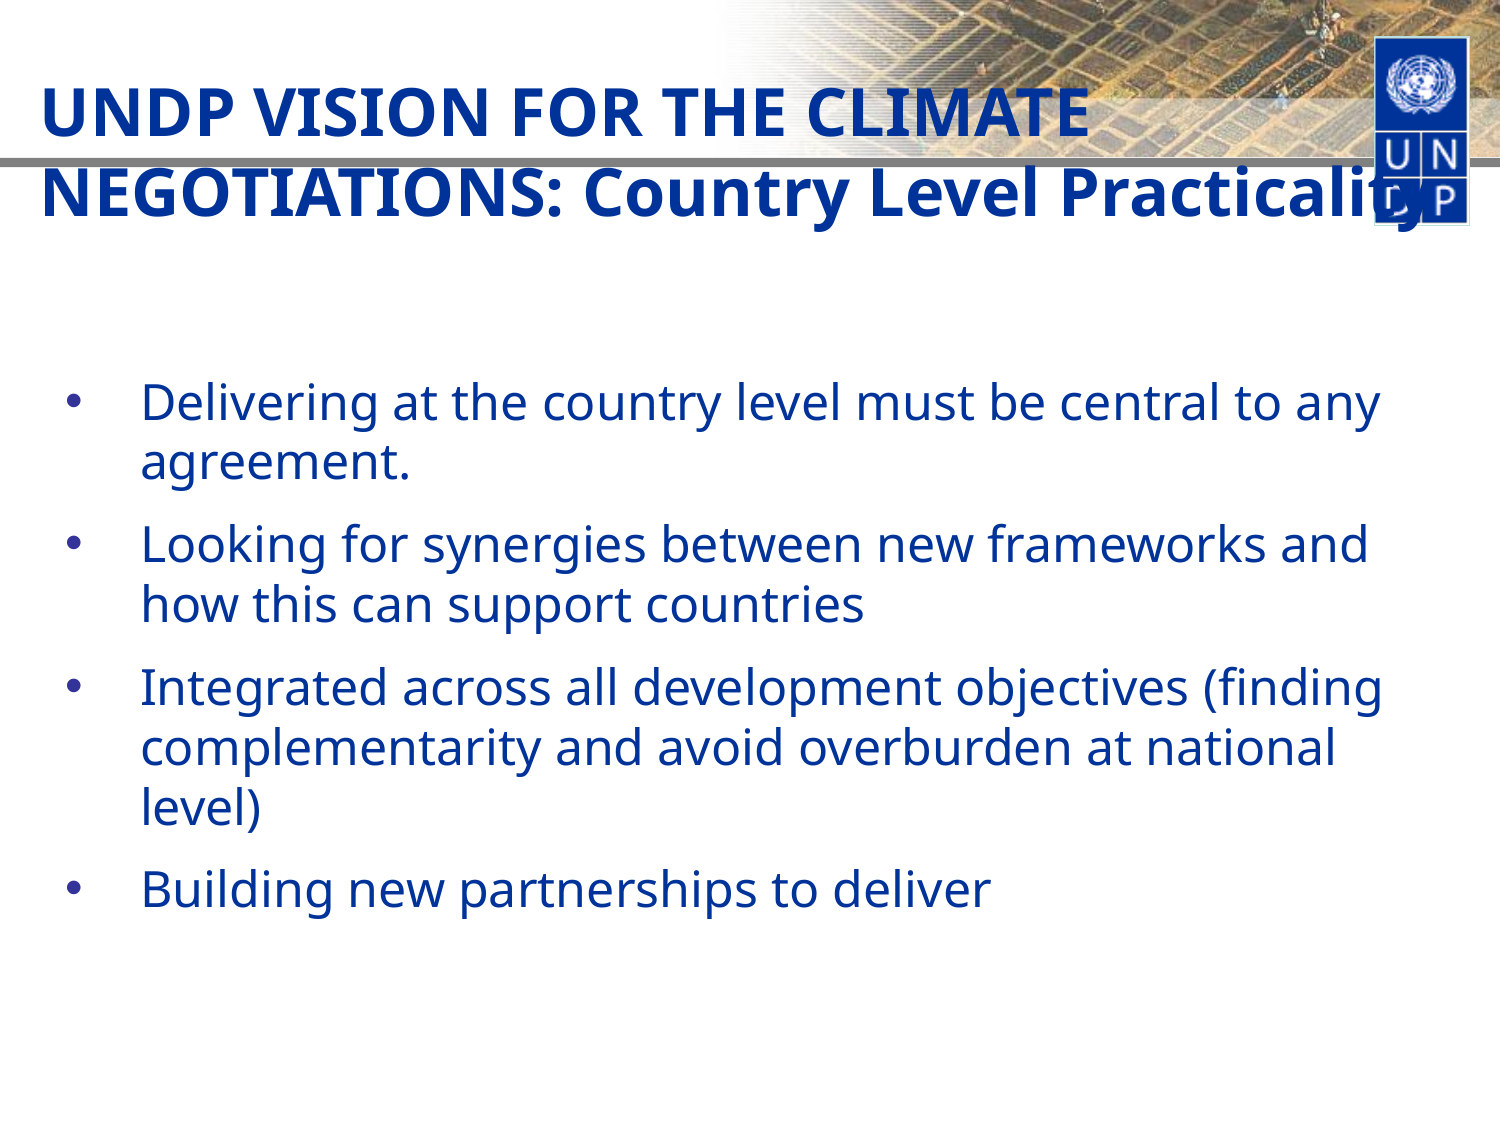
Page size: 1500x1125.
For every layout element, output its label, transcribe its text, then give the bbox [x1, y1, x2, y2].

picture [703, 0, 1500, 157]
list Delivering at the country level must be central to any agreement. Looking for synergies between new frameworks and how this can support countries Integrated across all development objectives (finding complementarity and avoid overburden at national level) Building new partnerships to deliver [50, 362, 1463, 1075]
list UNDP VISION FOR THE CLIMATE NEGOTIATIONS: Country Level Practicality [24, 62, 1463, 175]
picture [1375, 38, 1469, 225]
